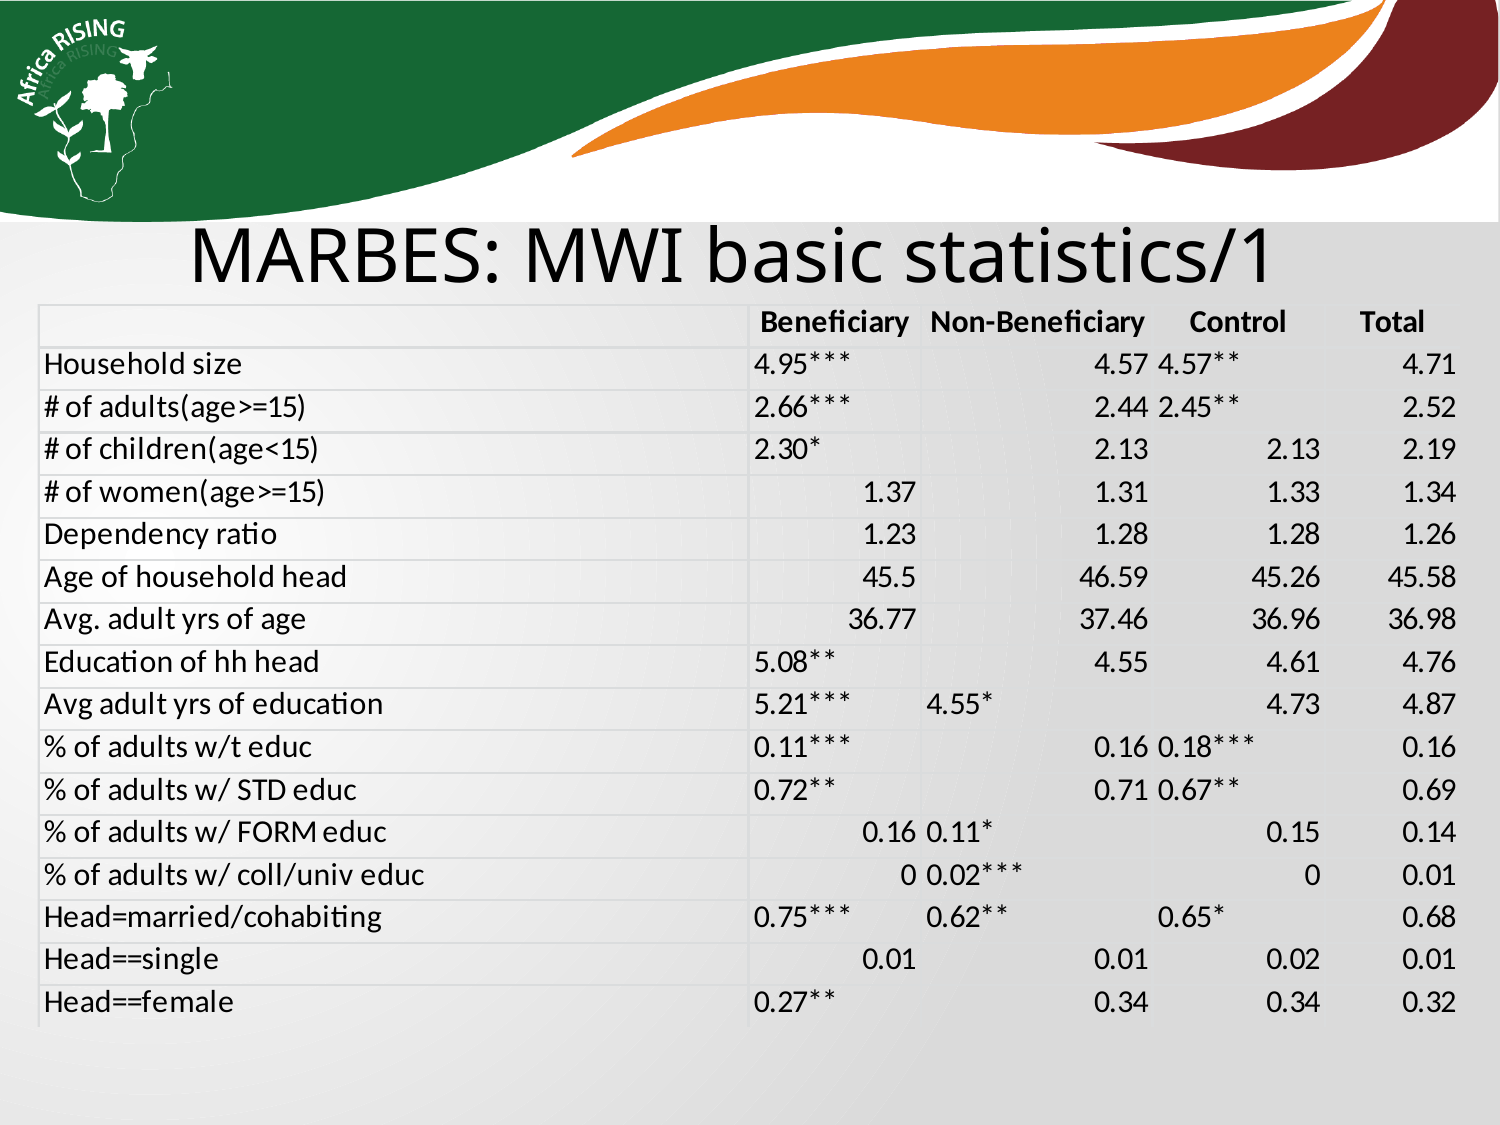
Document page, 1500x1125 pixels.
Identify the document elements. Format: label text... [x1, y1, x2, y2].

picture [0, 0, 1499, 222]
picture [36, 303, 1463, 1030]
list MARBES: MWI basic statistics/1 [87, 200, 1363, 296]
